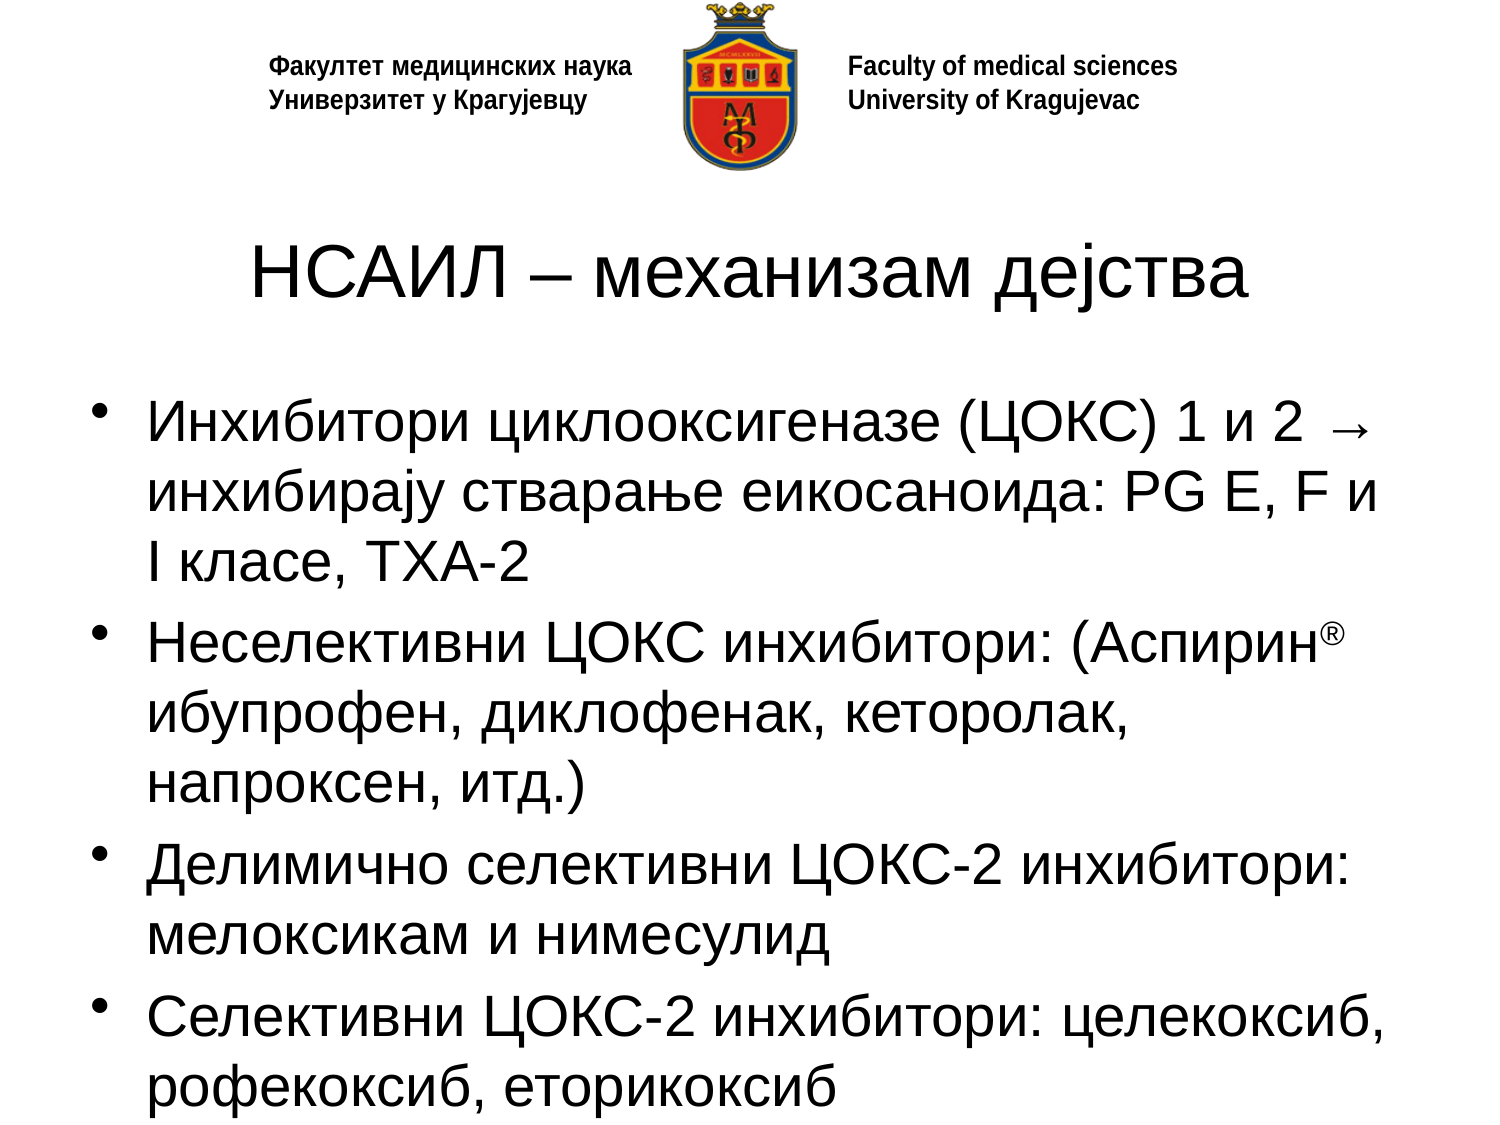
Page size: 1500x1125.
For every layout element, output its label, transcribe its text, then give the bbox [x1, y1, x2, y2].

title НСАИЛ – механизам дејства [74, 173, 1426, 362]
list Инхибитори циклооксигеназе (ЦОКС) 1 и 2 → инхибирају стварање еикосаноида: PG E, F и I класе, ТXA-2 Неселективни ЦОКС инхибитори: (Аспирин® ибупрофен, диклофенак, кеторолак, напроксен, итд.) Делимично селективни ЦОКС-2 инхибитори: мелоксикам и нимесулид Селективни ЦОКС-2 инхибитори: целекоксиб, рофекоксиб, еторикоксиб [74, 374, 1426, 1118]
